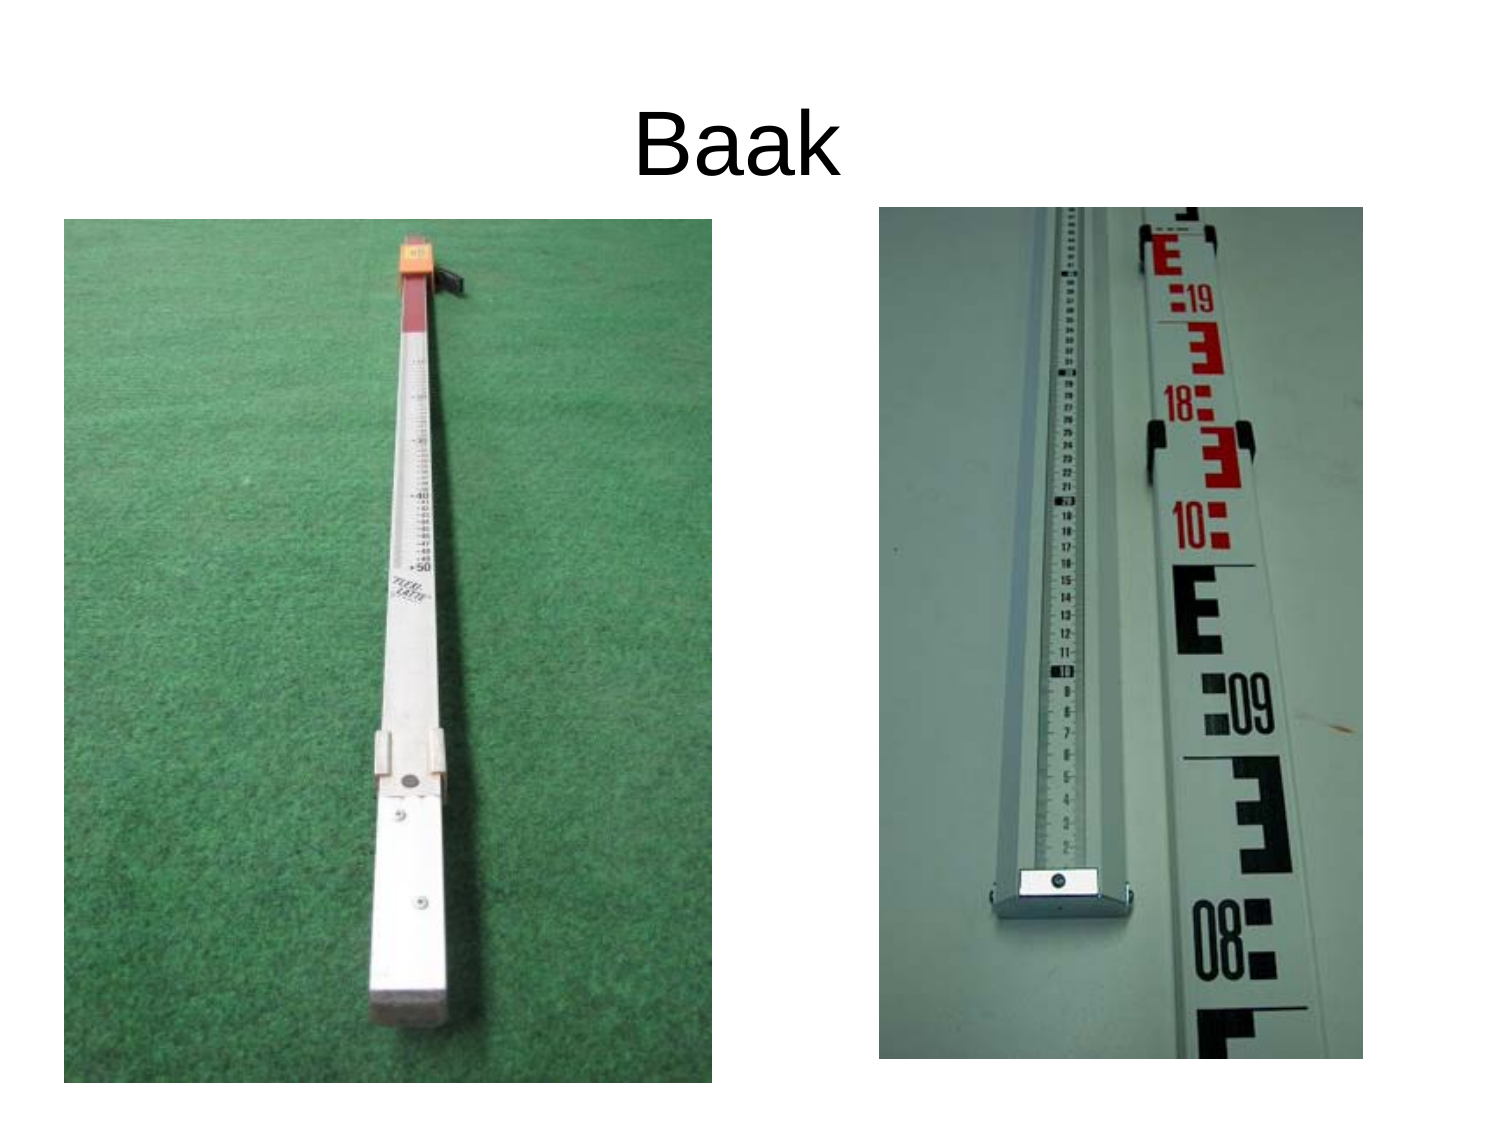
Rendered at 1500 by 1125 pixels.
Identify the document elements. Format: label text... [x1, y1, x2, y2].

title Baak [75, 45, 1425, 233]
picture [64, 219, 712, 1083]
picture [879, 207, 1363, 1059]
